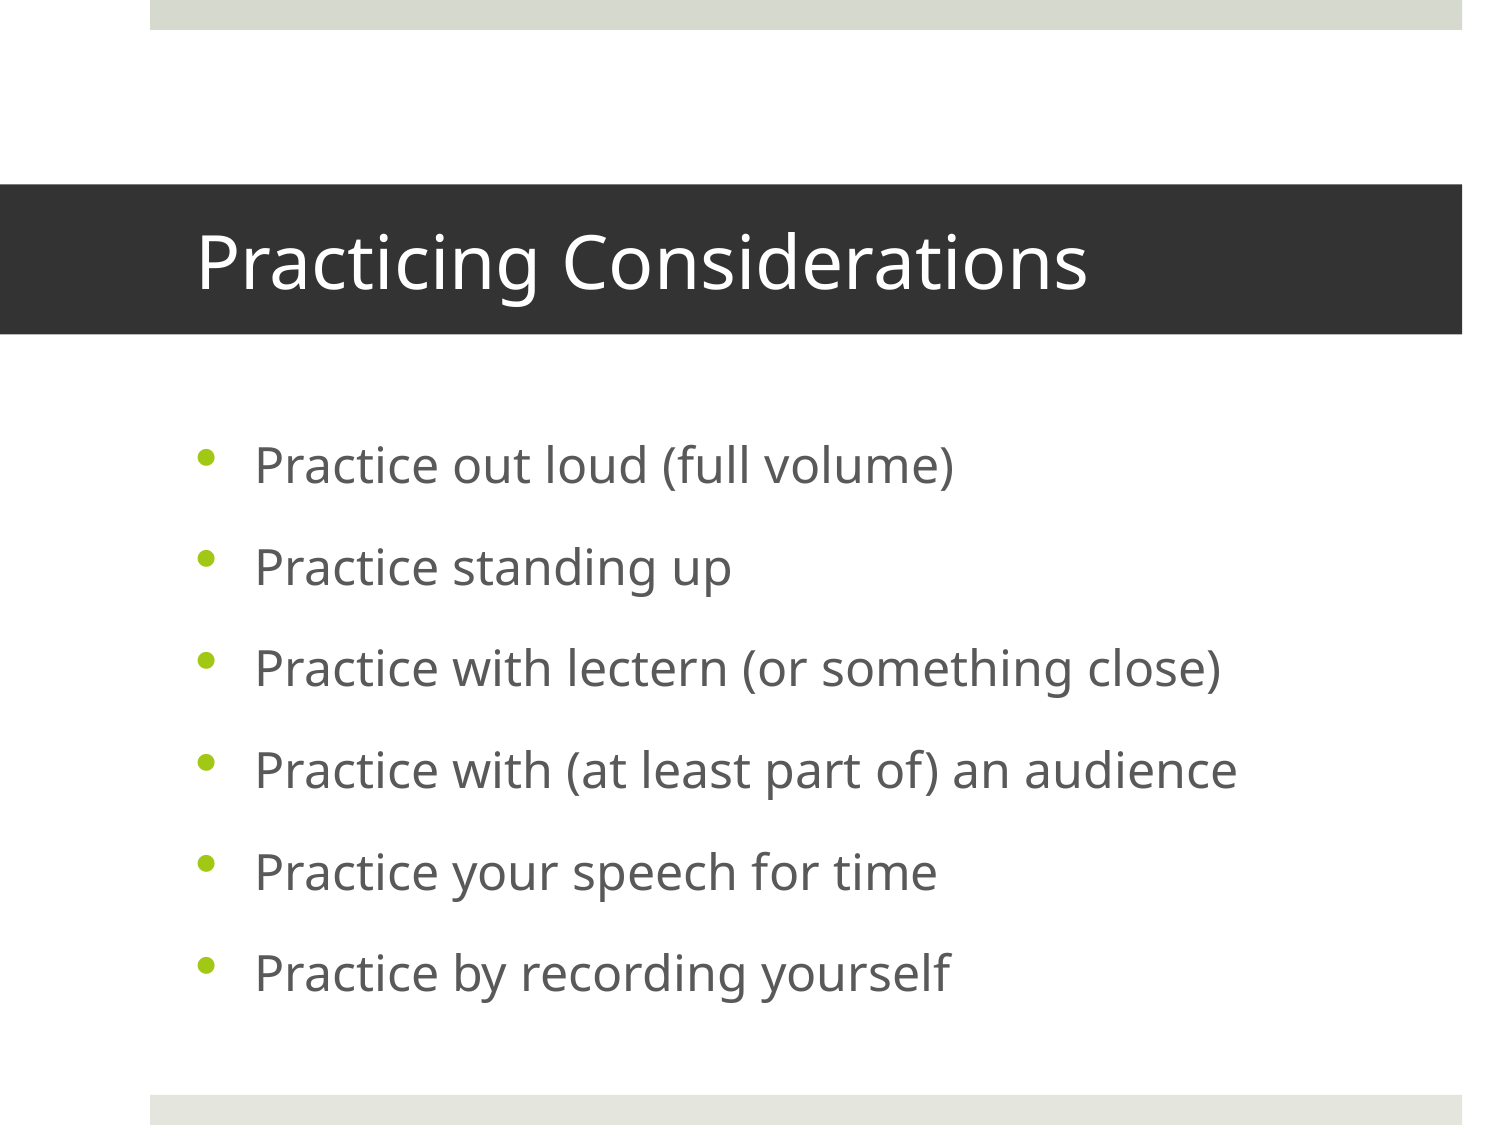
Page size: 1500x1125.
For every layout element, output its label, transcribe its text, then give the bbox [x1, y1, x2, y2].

list Practice out loud (full volume) Practice standing up Practice with lectern (or something close) Practice with (at least part of) an audience Practice your speech for time Practice by recording yourself [182, 425, 1432, 1028]
title Practicing Considerations [0, 184, 1463, 335]
